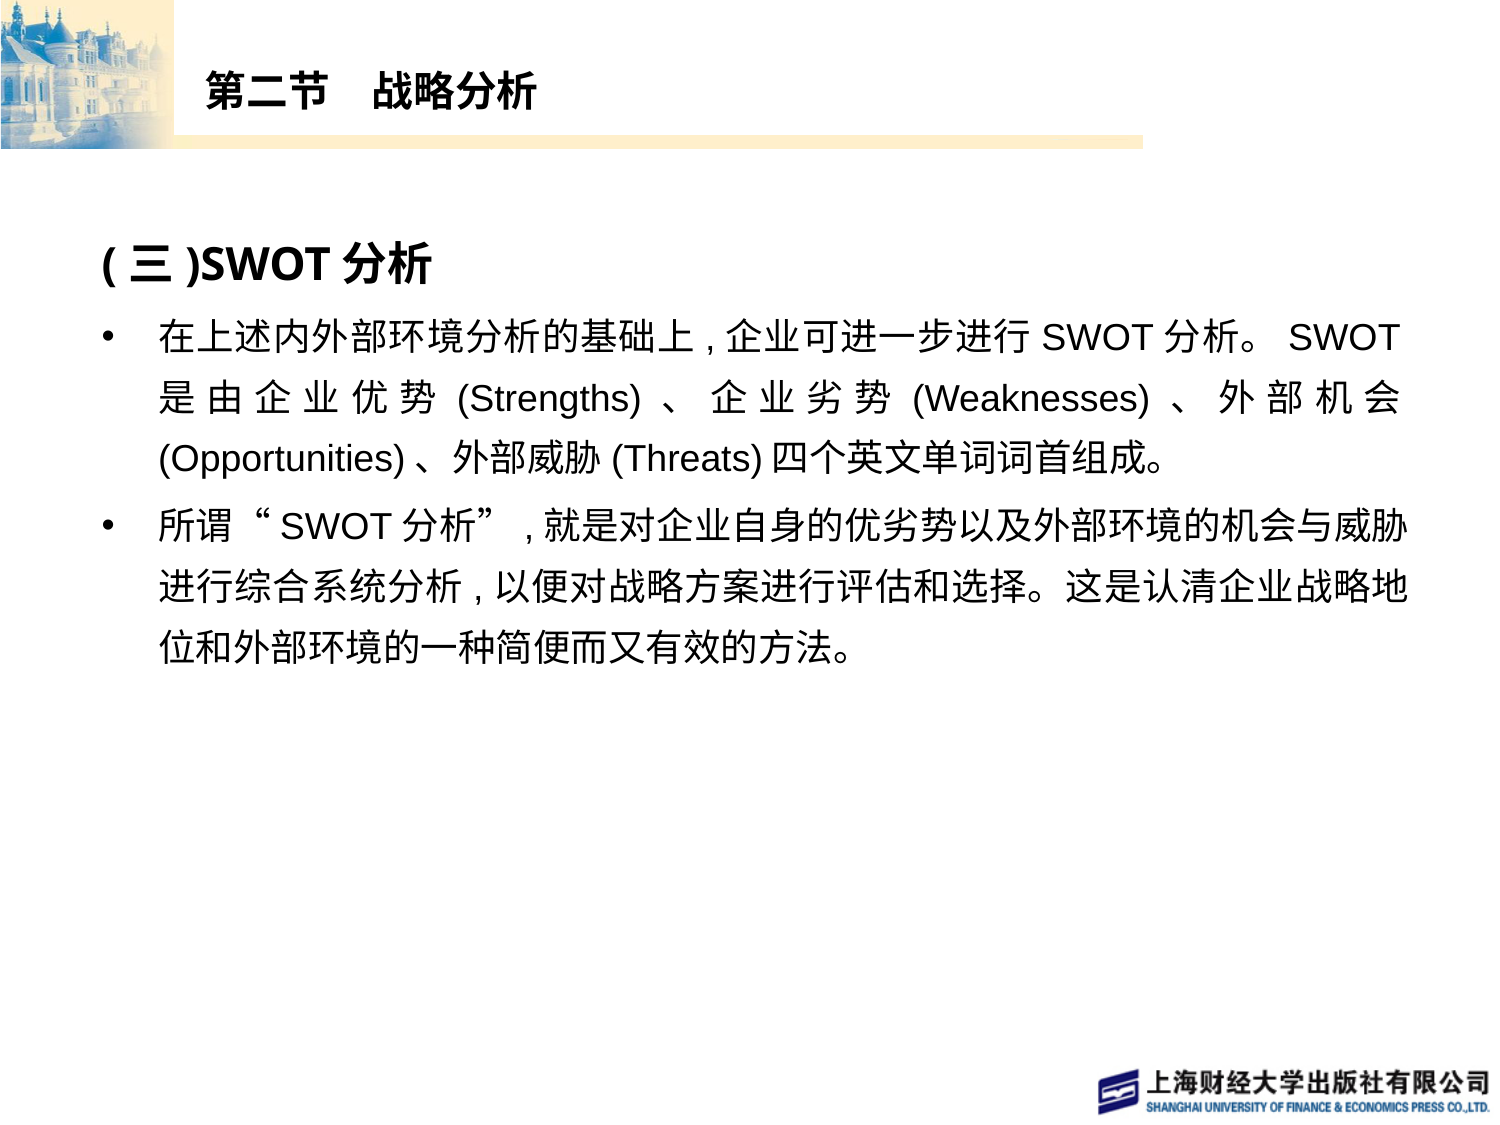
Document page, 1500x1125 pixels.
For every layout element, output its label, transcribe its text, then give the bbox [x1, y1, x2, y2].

picture [1097, 1065, 1494, 1120]
picture [0, 0, 1143, 149]
title 第二节 战略分析 [189, 36, 1262, 143]
list (三)SWOT分析 在上述内外部环境分析的基础上,企业可进一步进行SWOT分析。SWOT是由企业优势(Strengths)、企业劣势(Weaknesses)、外部机会(Opportunities)、外部威胁(Threats)四个英文单词词首组成。 所谓“SWOT分析”,就是对企业自身的优劣势以及外部环境的机会与威胁进行综合系统分析,以便对战略方案进行评估和选择。这是认清企业战略地位和外部环境的一种简便而又有效的方法。 [86, 207, 1425, 1071]
